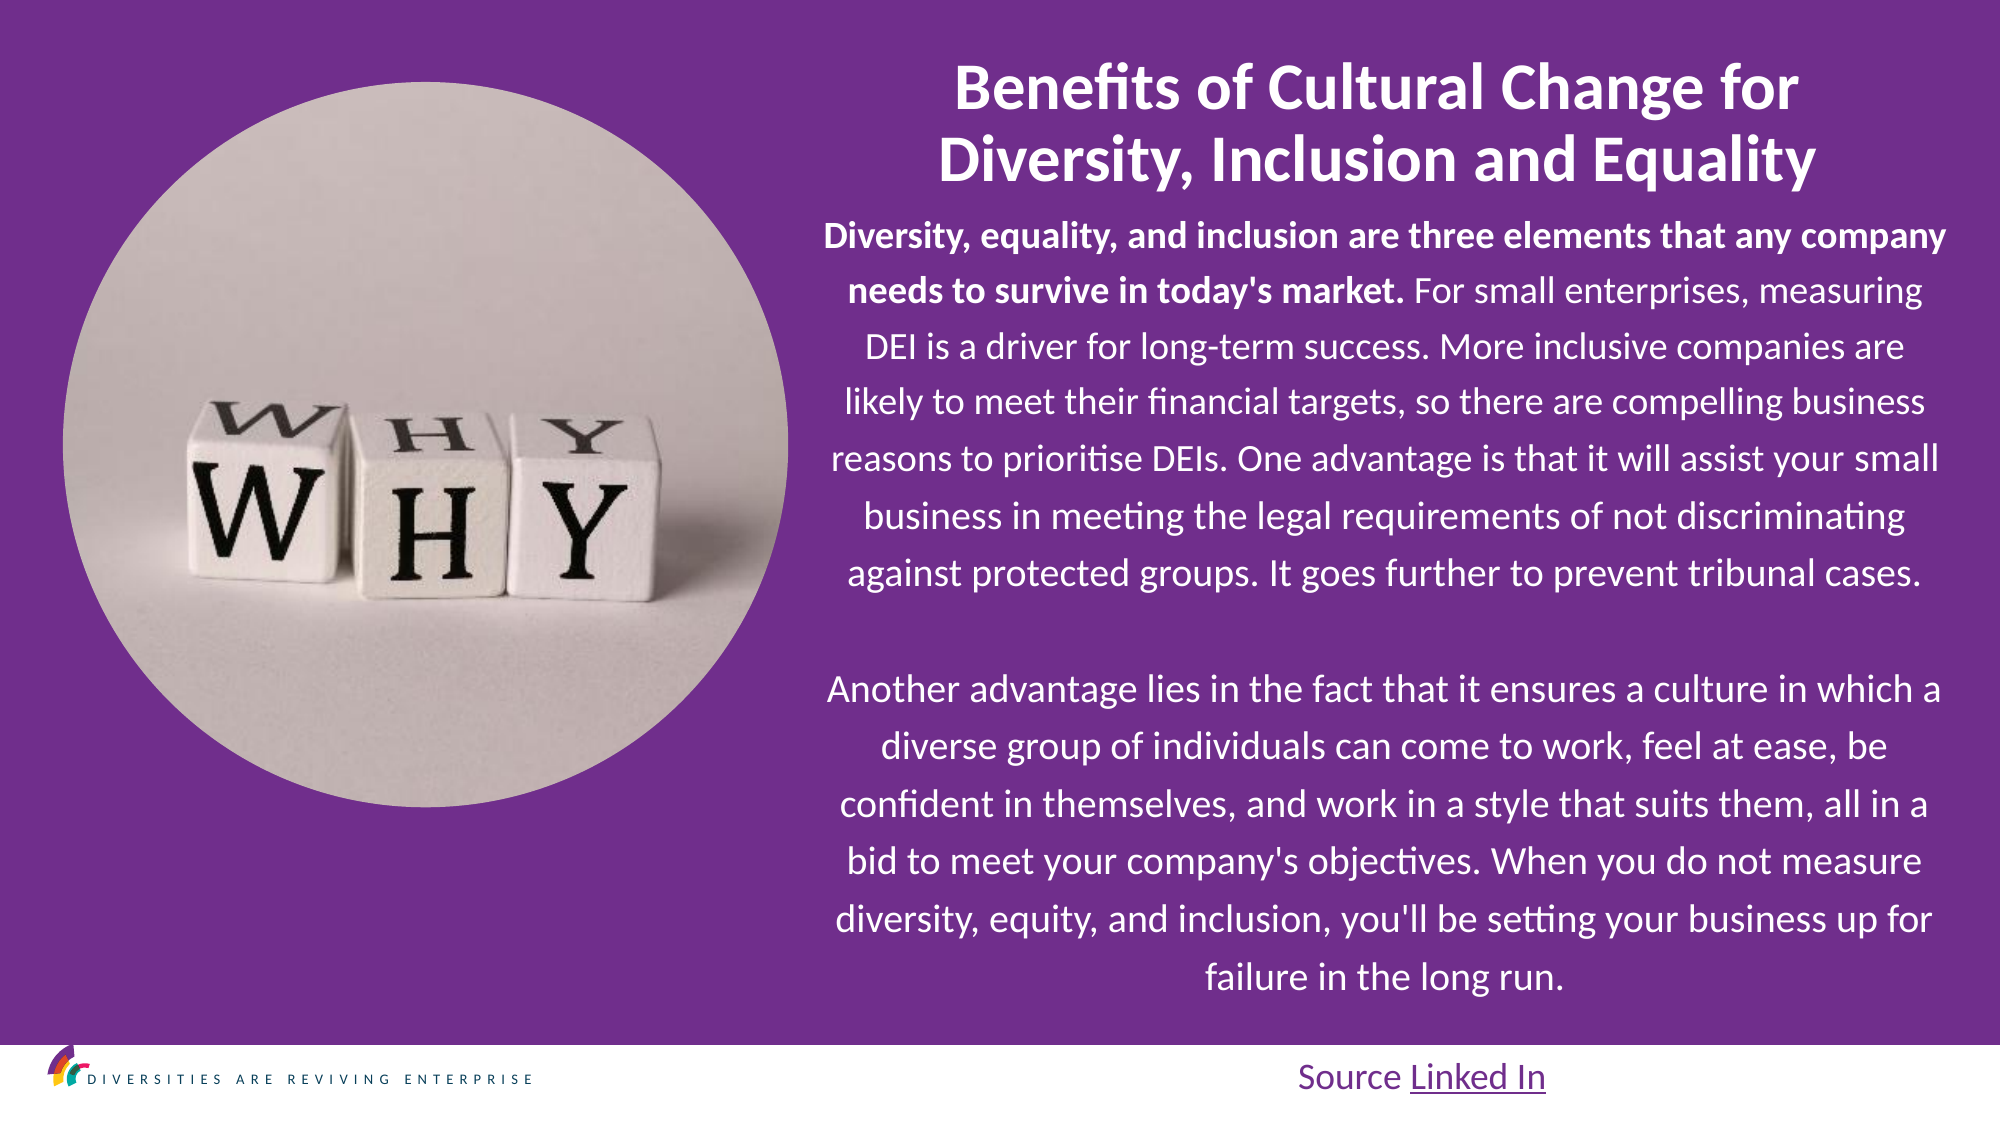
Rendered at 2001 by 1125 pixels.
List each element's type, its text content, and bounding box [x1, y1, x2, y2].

list Diversity, equality, and inclusion are three elements that any company needs to survive in today's market. For small enterprises, measuring DEI is a driver for long-term success. More inclusive companies are likely to meet their financial targets, so there are compelling business reasons to prioritise DEIs. One advantage is that it will assist your small business in meeting the legal requirements of not discriminating against protected groups. It goes further to prevent tribunal cases. Another advantage lies in the fact that it ensures a culture in which a diverse group of individuals can come to work, feel at ease, be confident in themselves, and work in a style that suits them, all in a bid to meet your company's objectives. When you do not measure diversity, equity, and inclusion, you'll be setting your business up for failure in the long run. [807, 193, 1964, 1018]
list Benefits of Cultural Change for Diversity, Inclusion and Equality [833, 44, 1922, 193]
picture [62, 81, 789, 808]
text_box Source Linked In [1283, 1044, 1562, 1104]
